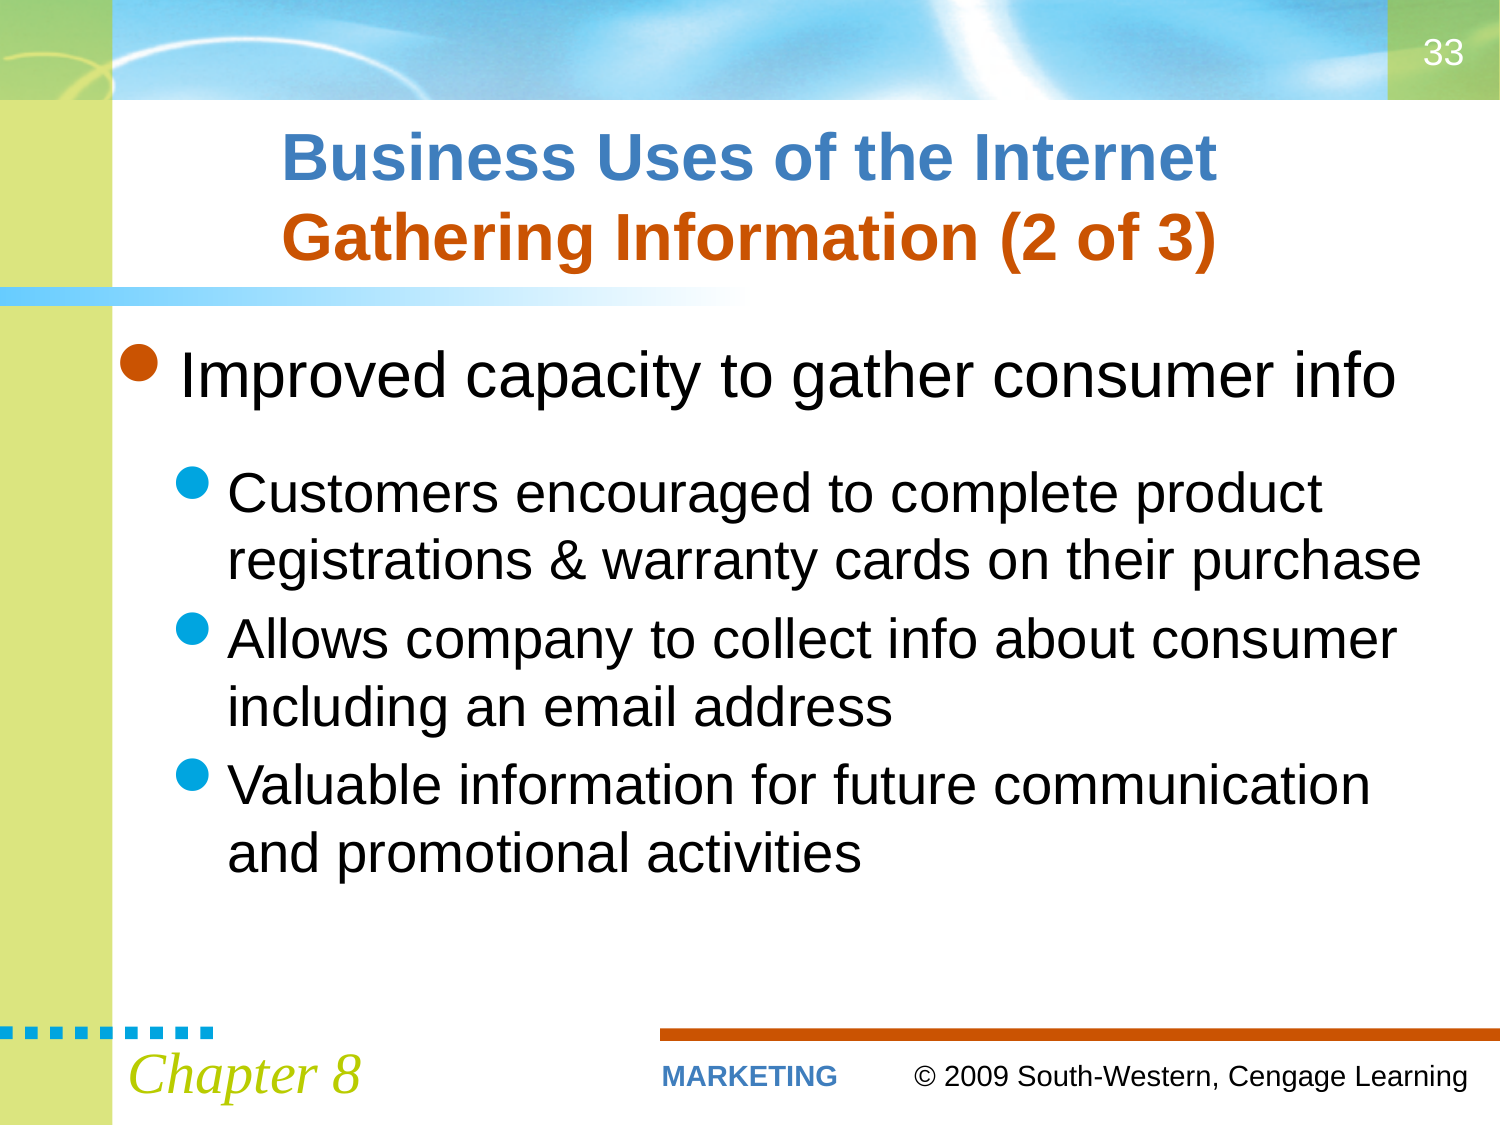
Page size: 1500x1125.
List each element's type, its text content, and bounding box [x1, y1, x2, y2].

list Improved capacity to gather consumer info Customers encouraged to complete product registrations & warranty cards on their purchase Allows company to collect info about consumer including an email address Valuable information for future communication and promotional activities [99, 324, 1476, 1001]
footer Chapter 8 [112, 1012, 638, 1113]
title Business Uses of the Internet Gathering Information (2 of 3) [112, 99, 1388, 288]
slide_number 33 [1387, 0, 1500, 101]
